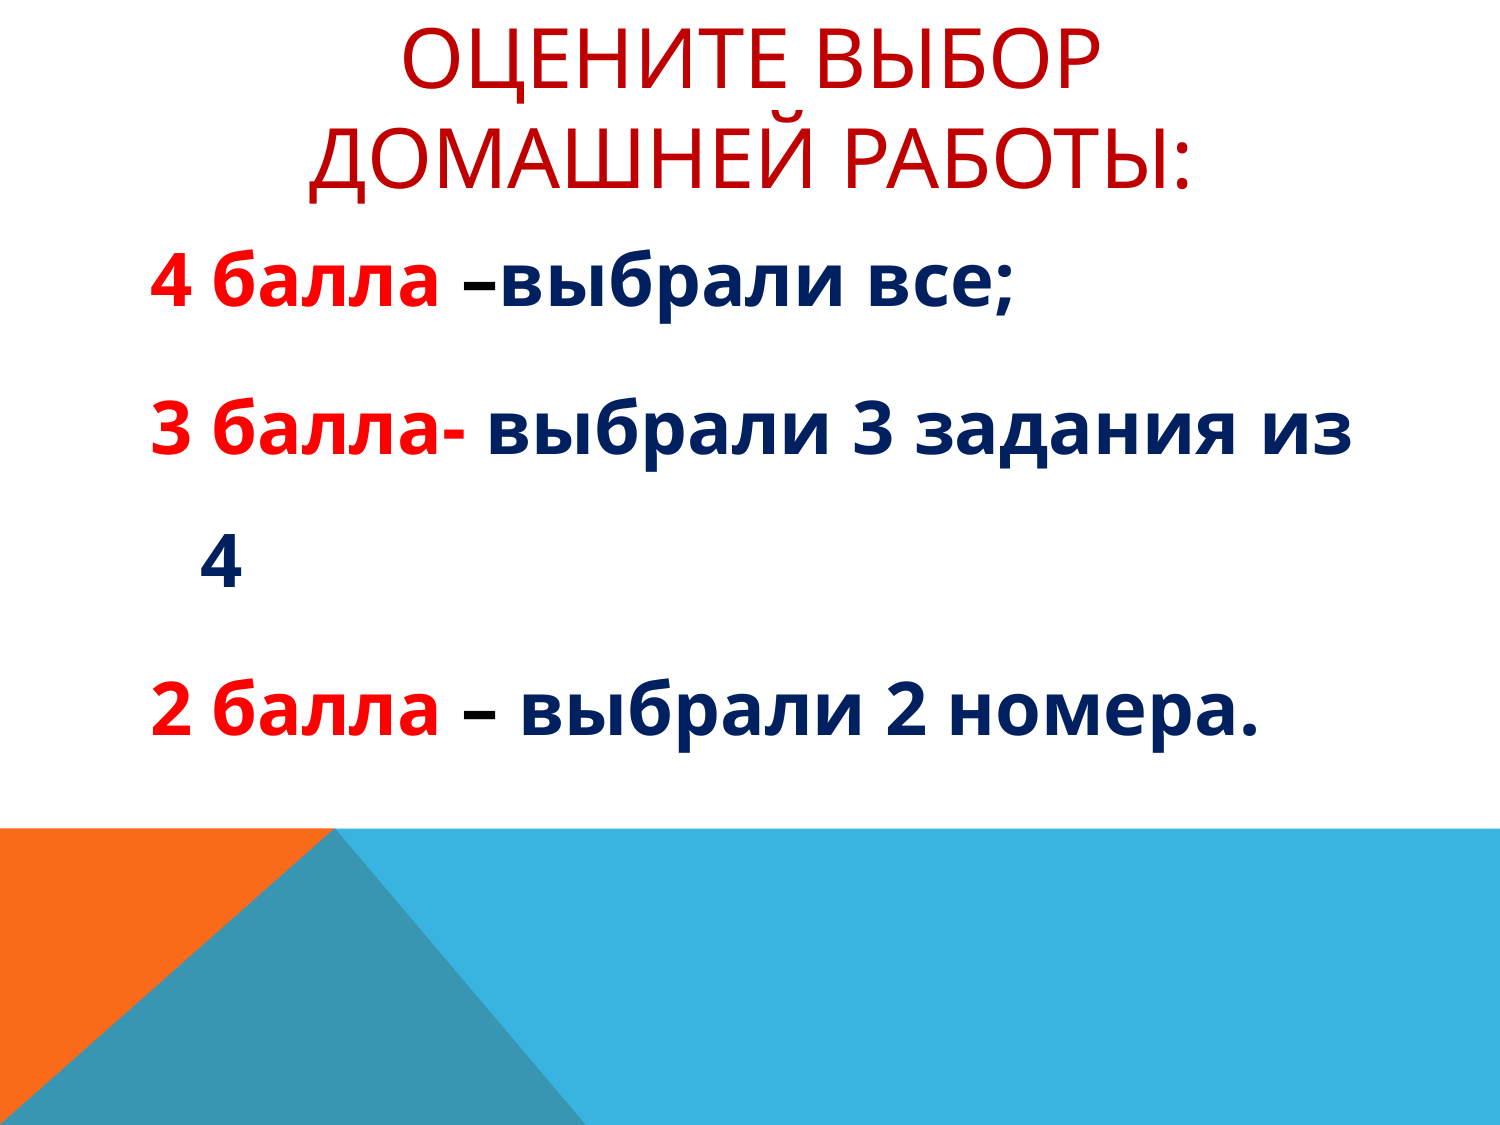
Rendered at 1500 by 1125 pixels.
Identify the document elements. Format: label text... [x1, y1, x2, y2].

title Оцените выбор домашней работы: [135, 60, 1369, 150]
list 4 балла –выбрали все; 3 балла- выбрали 3 задания из 4 2 балла – выбрали 2 номера. [135, 180, 1369, 768]
